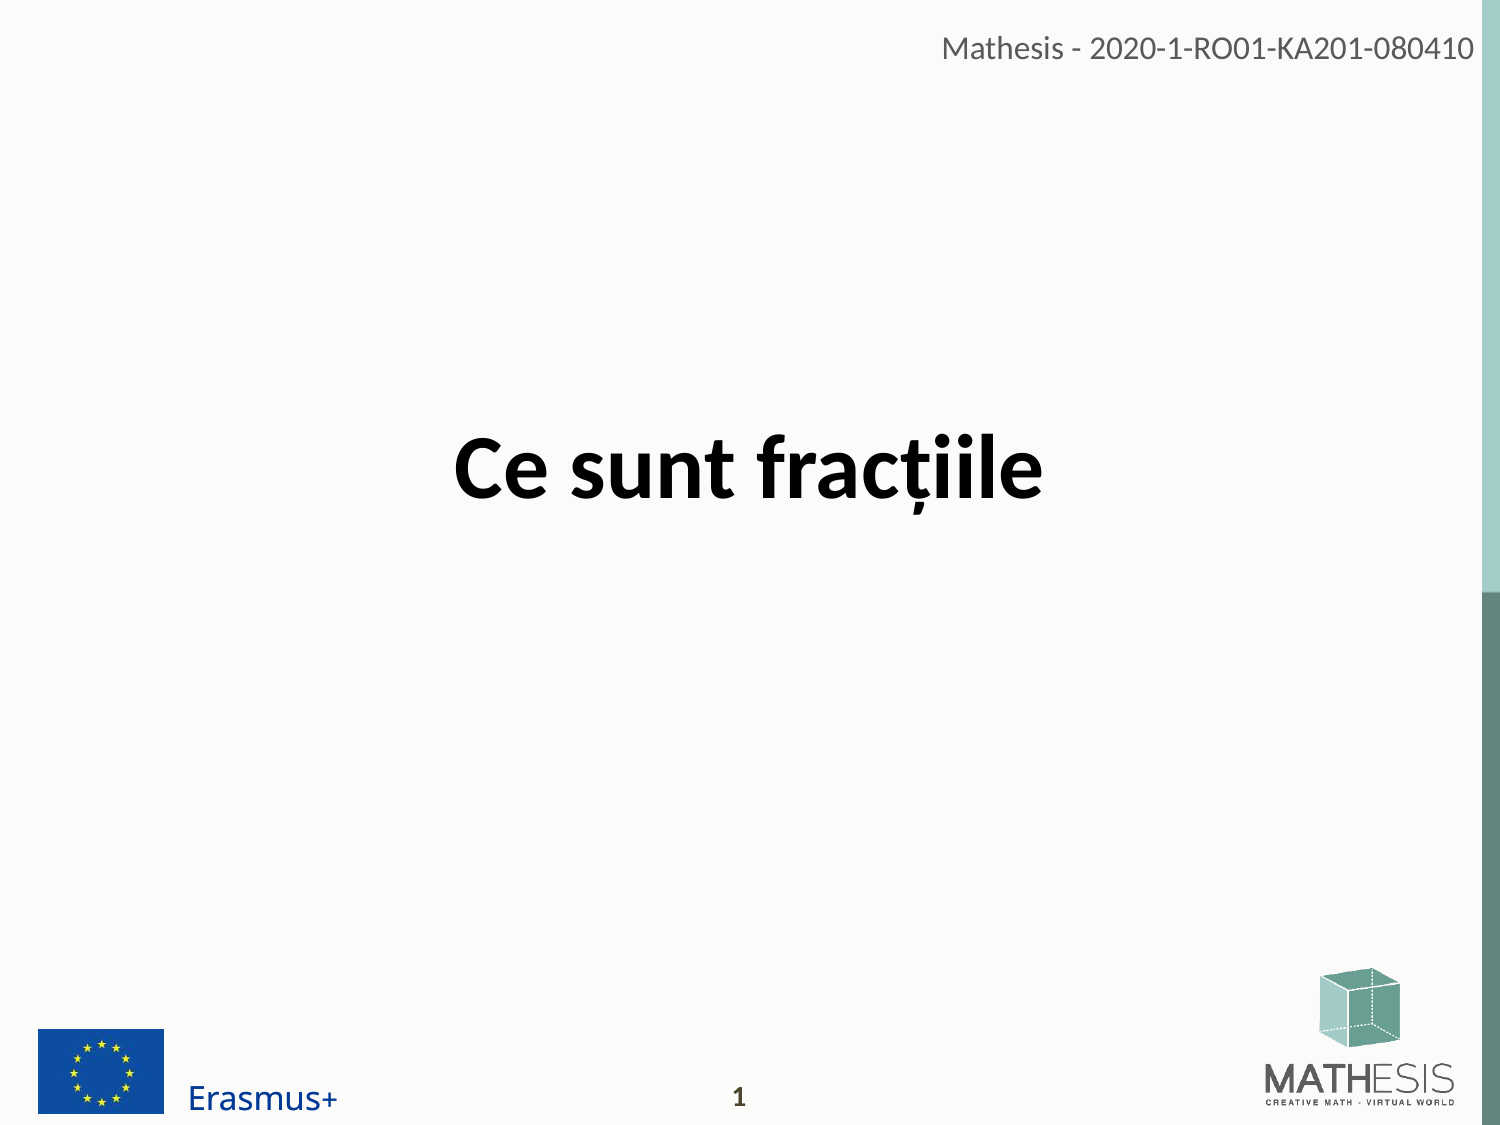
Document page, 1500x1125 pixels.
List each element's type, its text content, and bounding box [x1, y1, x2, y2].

picture [38, 1029, 164, 1114]
title Ce sunt fracțiile [75, 399, 1425, 588]
